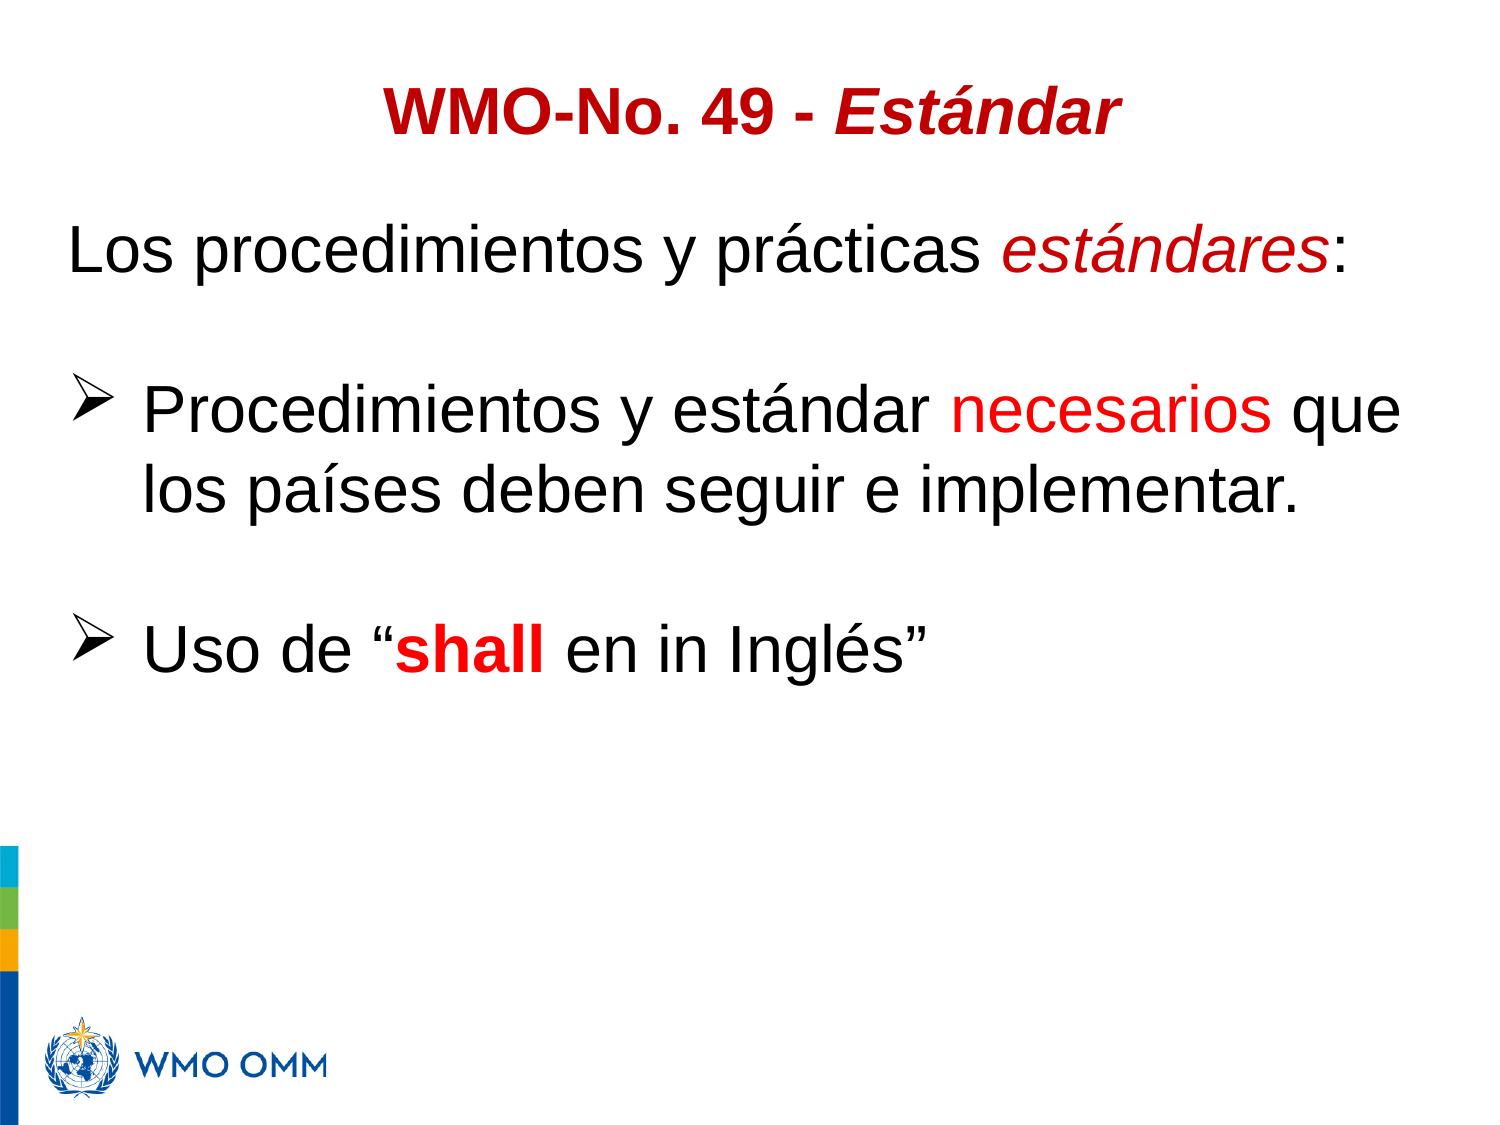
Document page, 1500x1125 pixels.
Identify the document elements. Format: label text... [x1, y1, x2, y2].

picture [0, 845, 327, 1125]
text_box Los procedimientos y prácticas estándares: Procedimientos y estándar necesarios que los países deben seguir e implementar. Uso de “shall en in Inglés” [53, 198, 1483, 1071]
title WMO-No. 49 - Estándar [76, 30, 1427, 185]
